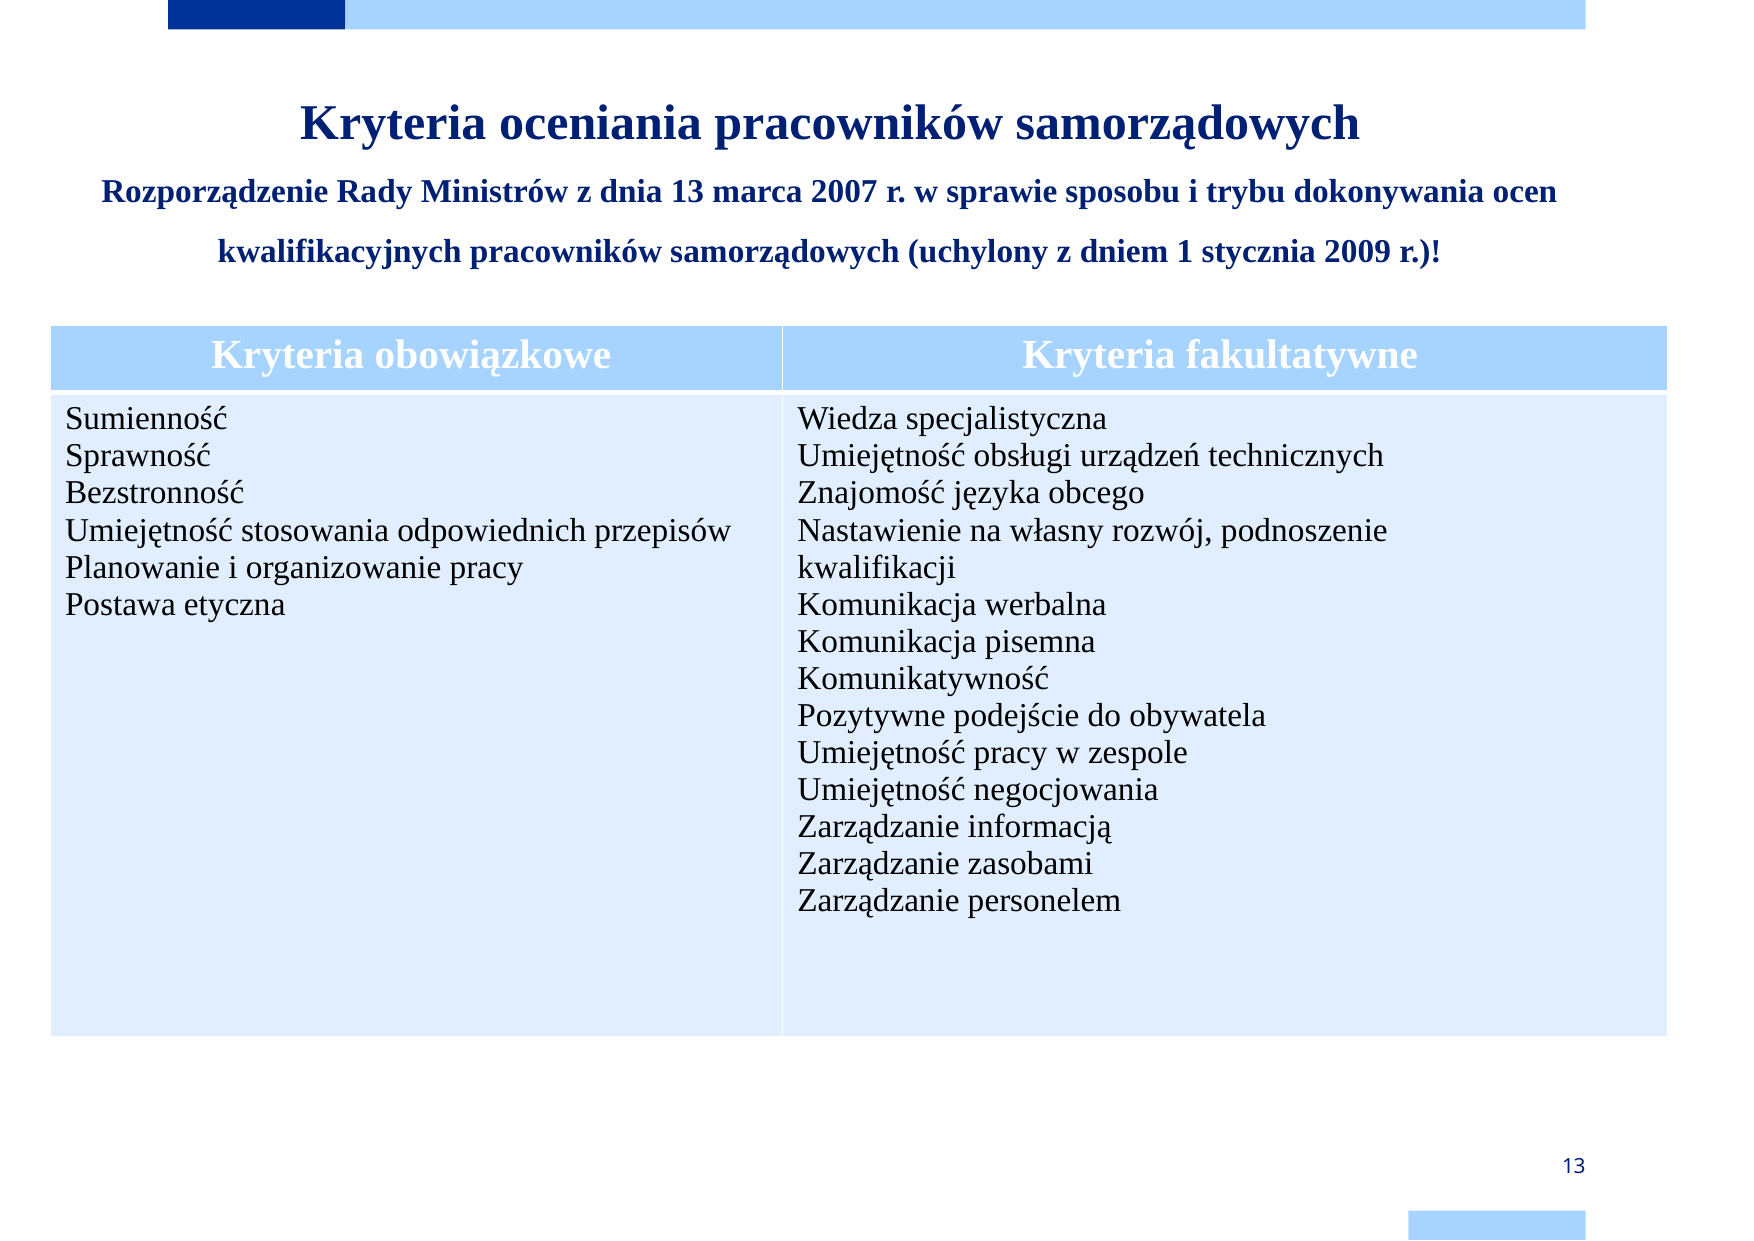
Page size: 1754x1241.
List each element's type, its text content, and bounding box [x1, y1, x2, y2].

table_cell Wiedza specjalistyczna Umiejętność obsługi urządzeń technicznych Znajomość języka obcego Nastawienie na własny rozwój, podnoszenie kwalifikacji Komunikacja werbalna Komunikacja pisemna Komunikatywność Pozytywne podejście do obywatela Umiejętność pracy w zespole Umiejętność negocjowania Zarządzanie informacją Zarządzanie zasobami Zarządzanie personelem [783, 395, 1667, 1036]
title Kryteria oceniania pracowników samorządowych Rozporządzenie Rady Ministrów z dnia 13 marca 2007 r. w sprawie sposobu i trybu dokonywania ocen kwalifikacyjnych pracowników samorządowych (uchylony z dniem 1 stycznia 2009 r.)! [73, 59, 1587, 266]
table_header Kryteria obowiązkowe [51, 326, 782, 390]
table_header Kryteria fakultatywne [783, 326, 1667, 390]
table_cell Sumienność Sprawność Bezstronność Umiejętność stosowania odpowiednich przepisów Planowanie i organizowanie pracy Postawa etyczna [51, 395, 782, 1036]
slide_number 13 [1408, 1151, 1586, 1182]
